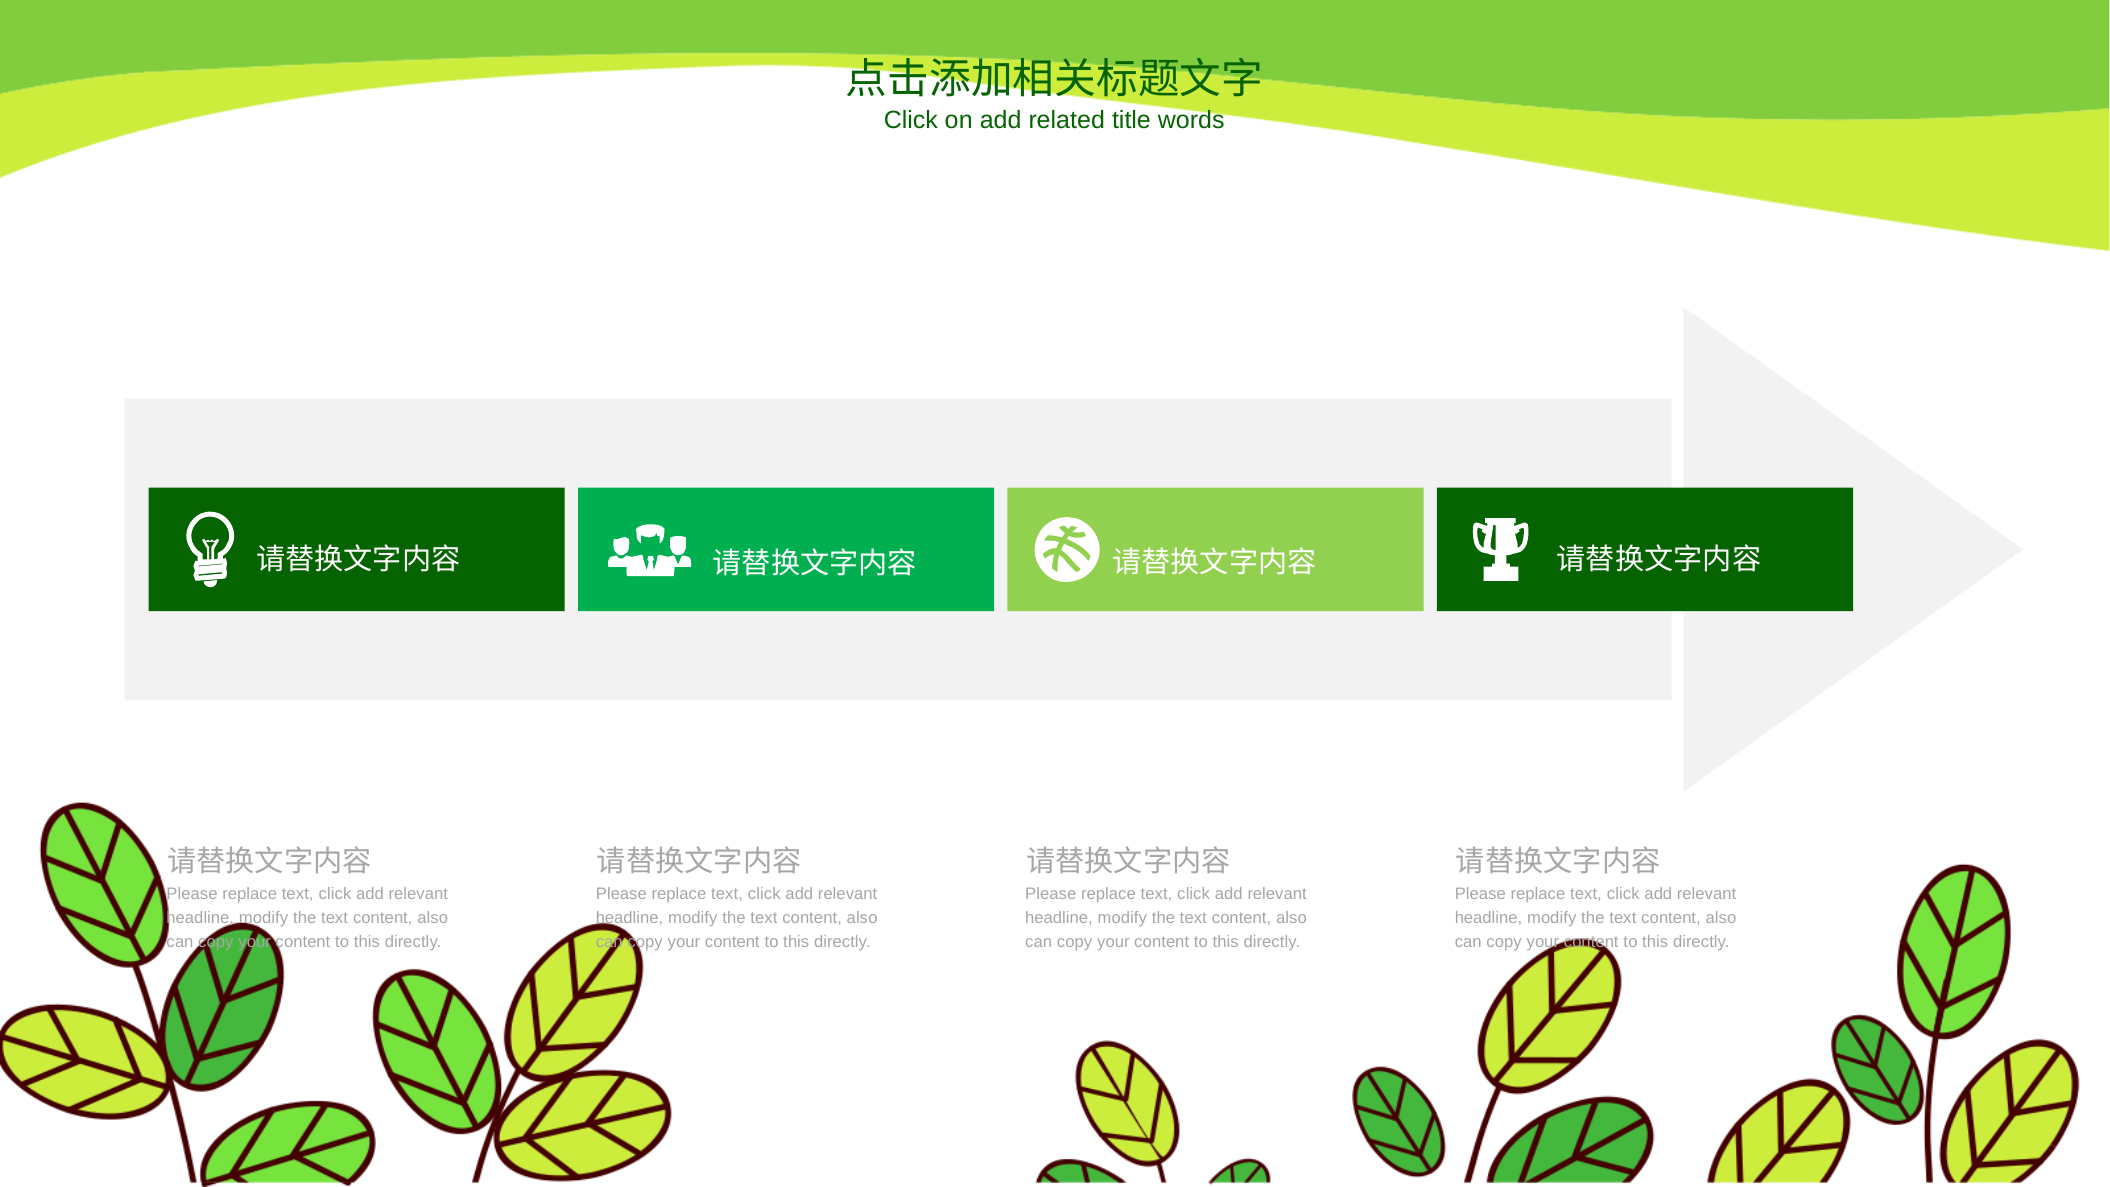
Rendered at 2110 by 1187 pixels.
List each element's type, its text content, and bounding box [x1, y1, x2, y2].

text_box Please replace text, click add relevant headline, modify the text content, also can copy your content to this directly. [1010, 871, 1323, 959]
text_box 请替换文字内容 [152, 828, 388, 885]
text_box Click on add related title words [864, 95, 1246, 158]
text_box Please replace text, click add relevant headline, modify the text content, also can copy your content to this directly. [1440, 871, 1752, 959]
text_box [148, 487, 565, 612]
picture [0, 0, 2110, 1187]
text_box 点击添加相关标题文字 [803, 44, 1307, 107]
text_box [577, 487, 995, 612]
text_box [1682, 305, 2025, 794]
text_box [124, 397, 1673, 701]
text_box Please replace text, click add relevant headline, modify the text content, also can copy your content to this directly. [581, 871, 893, 959]
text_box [1436, 487, 1854, 612]
text_box 请替换文字内容 [1441, 828, 1676, 885]
text_box Please replace text, click add relevant headline, modify the text content, also can copy your content to this directly. [151, 871, 464, 959]
text_box 请替换文字内容 [1011, 828, 1246, 885]
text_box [1007, 487, 1424, 612]
text_box 请替换文字内容 [582, 828, 817, 885]
